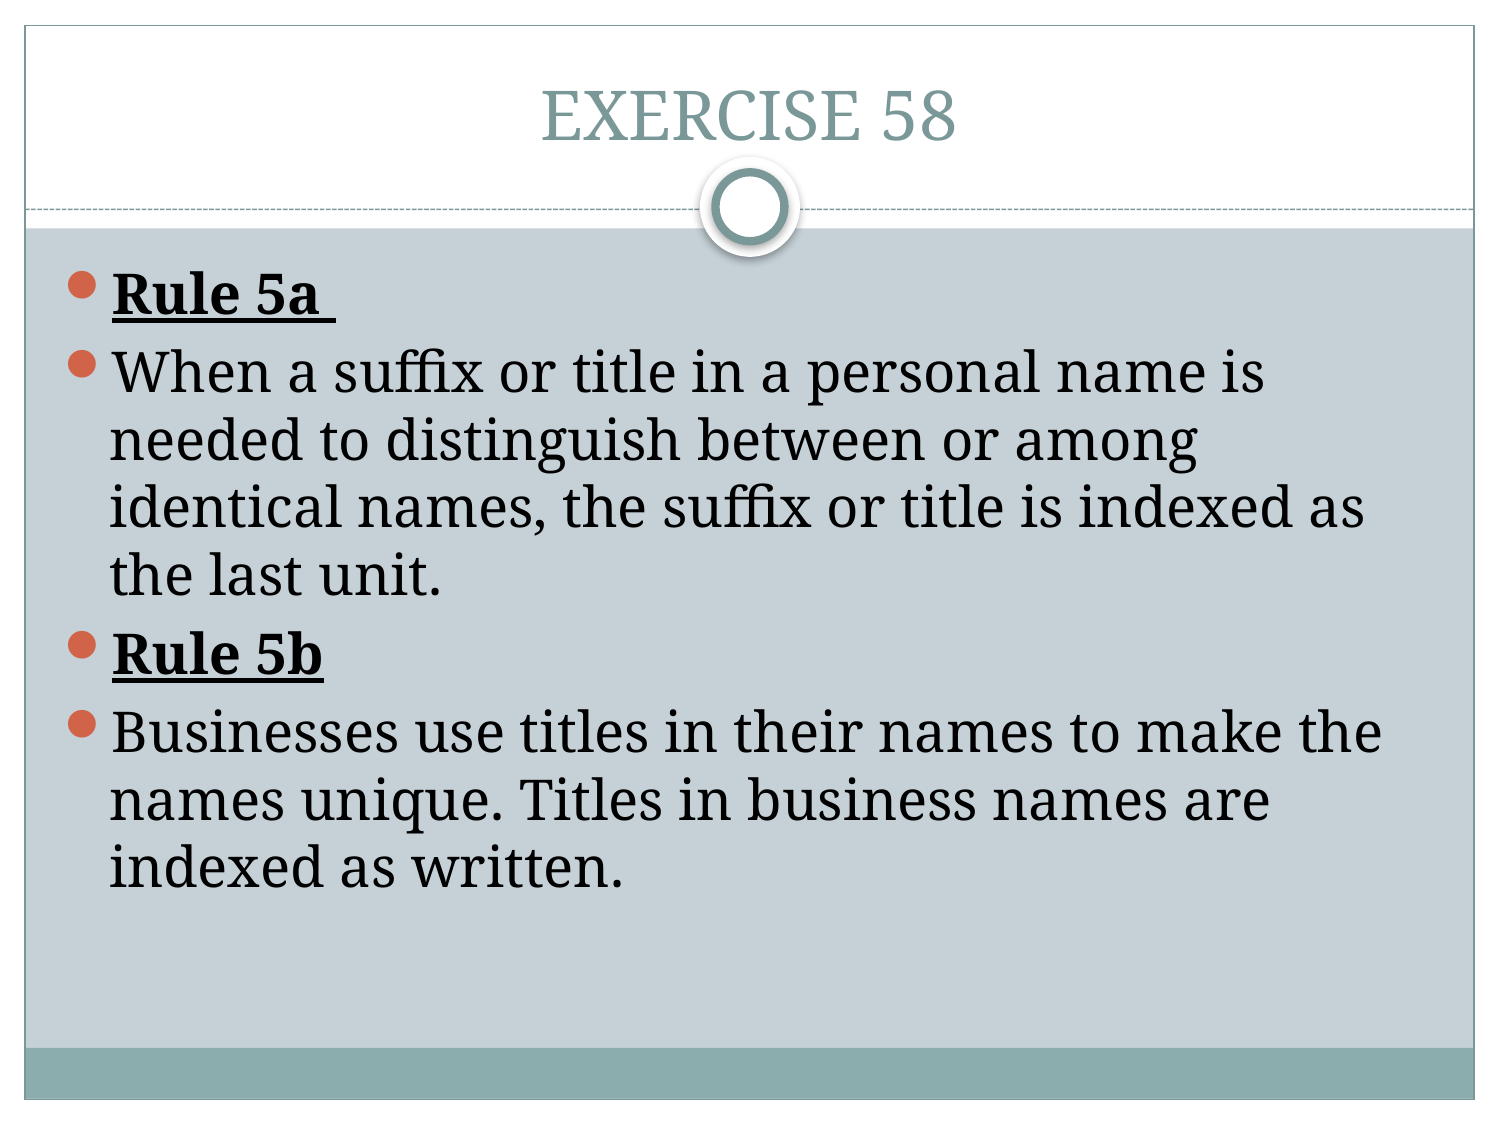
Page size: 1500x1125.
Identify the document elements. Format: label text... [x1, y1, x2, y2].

title EXERCISE 58 [49, 37, 1450, 162]
list Rule 5a When a suffix or title in a personal name is needed to distinguish between or among identical names, the suffix or title is indexed as the last unit. Rule 5b Businesses use titles in their names to make the names unique. Titles in business names are indexed as written. [49, 250, 1445, 1001]
